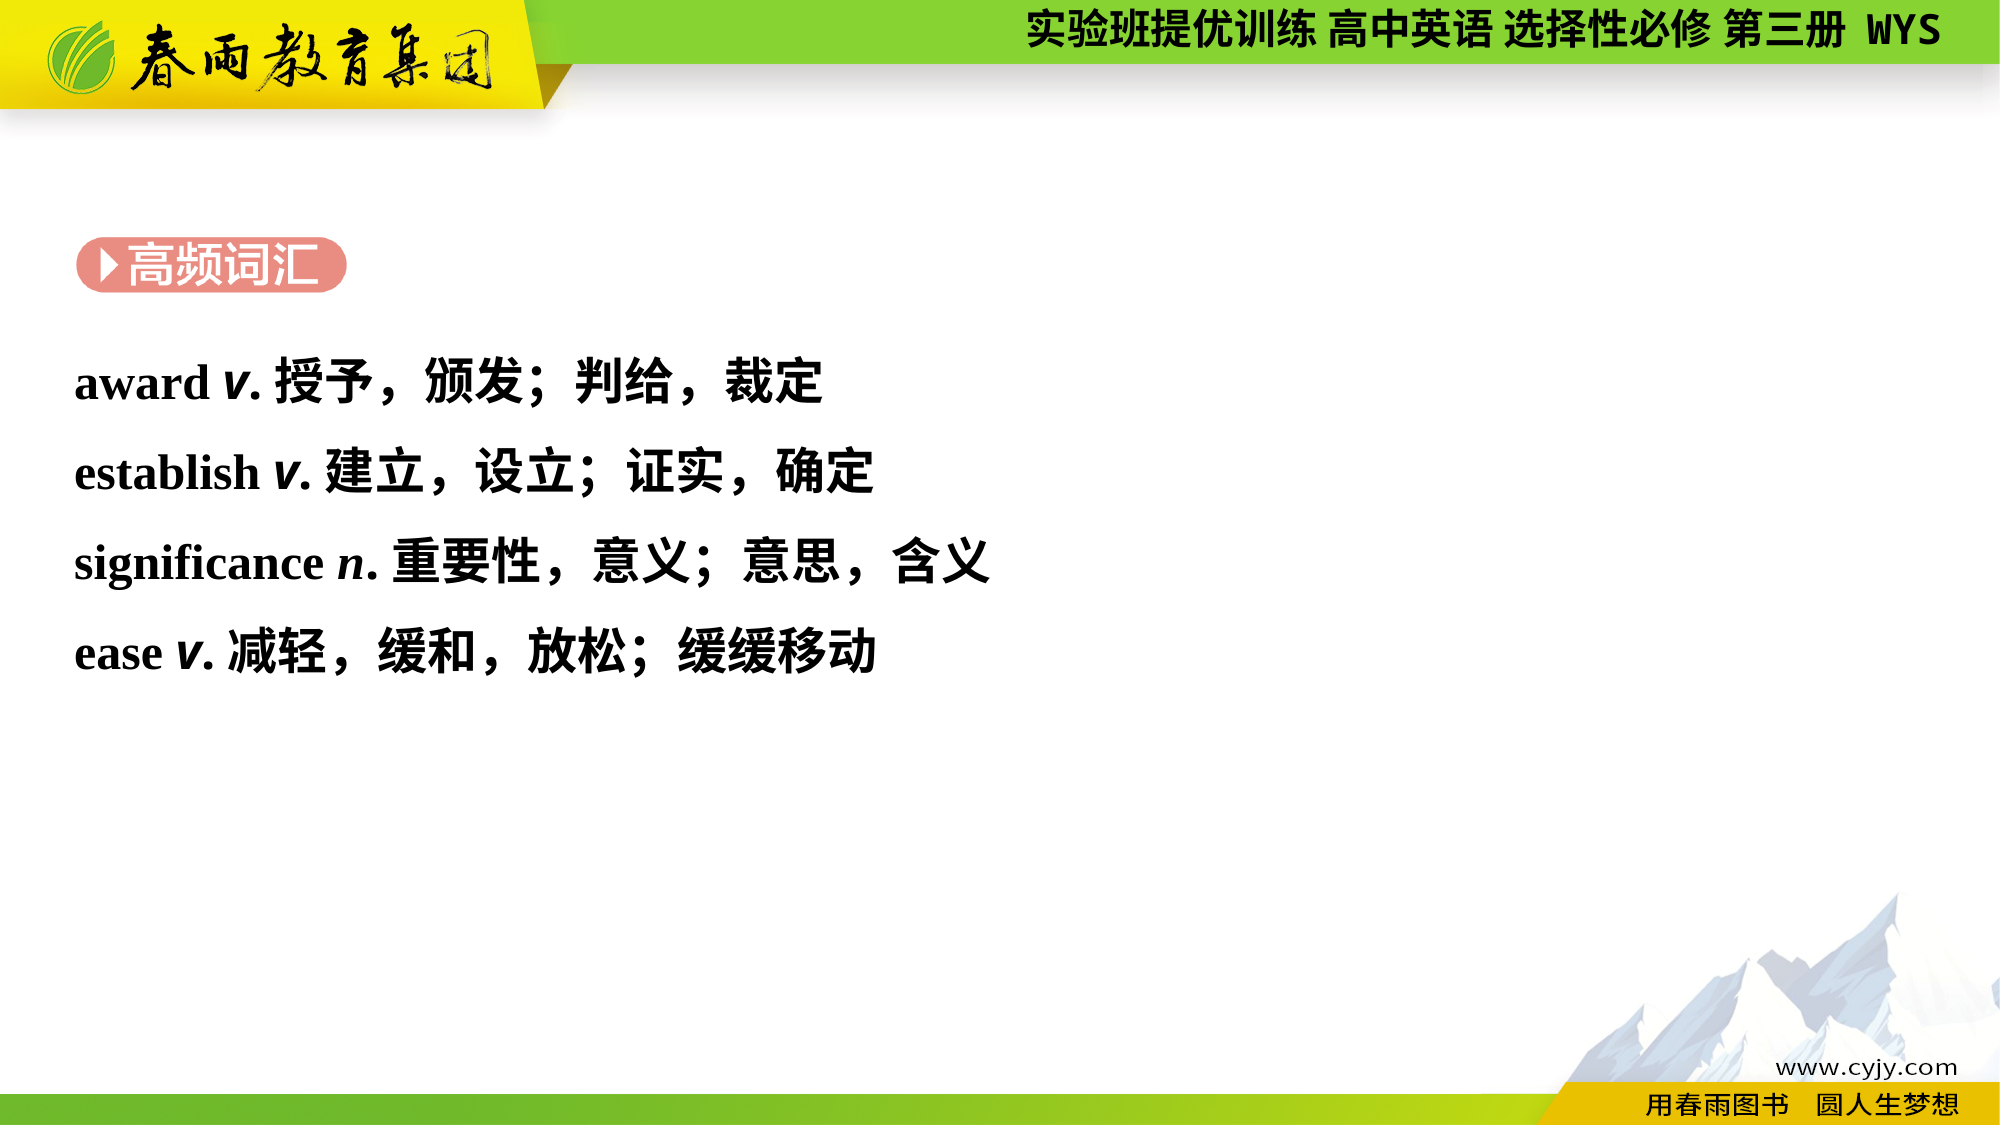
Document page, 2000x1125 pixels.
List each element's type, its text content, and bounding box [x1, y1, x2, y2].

picture [0, 0, 2000, 1125]
list award v.授予，颁发；判给，裁定 establish v.建立，设立；证实，确定 significance n.重要性，意义；意思，含义 ease v.减轻，缓和，放松；缓缓移动 [59, 311, 1944, 681]
